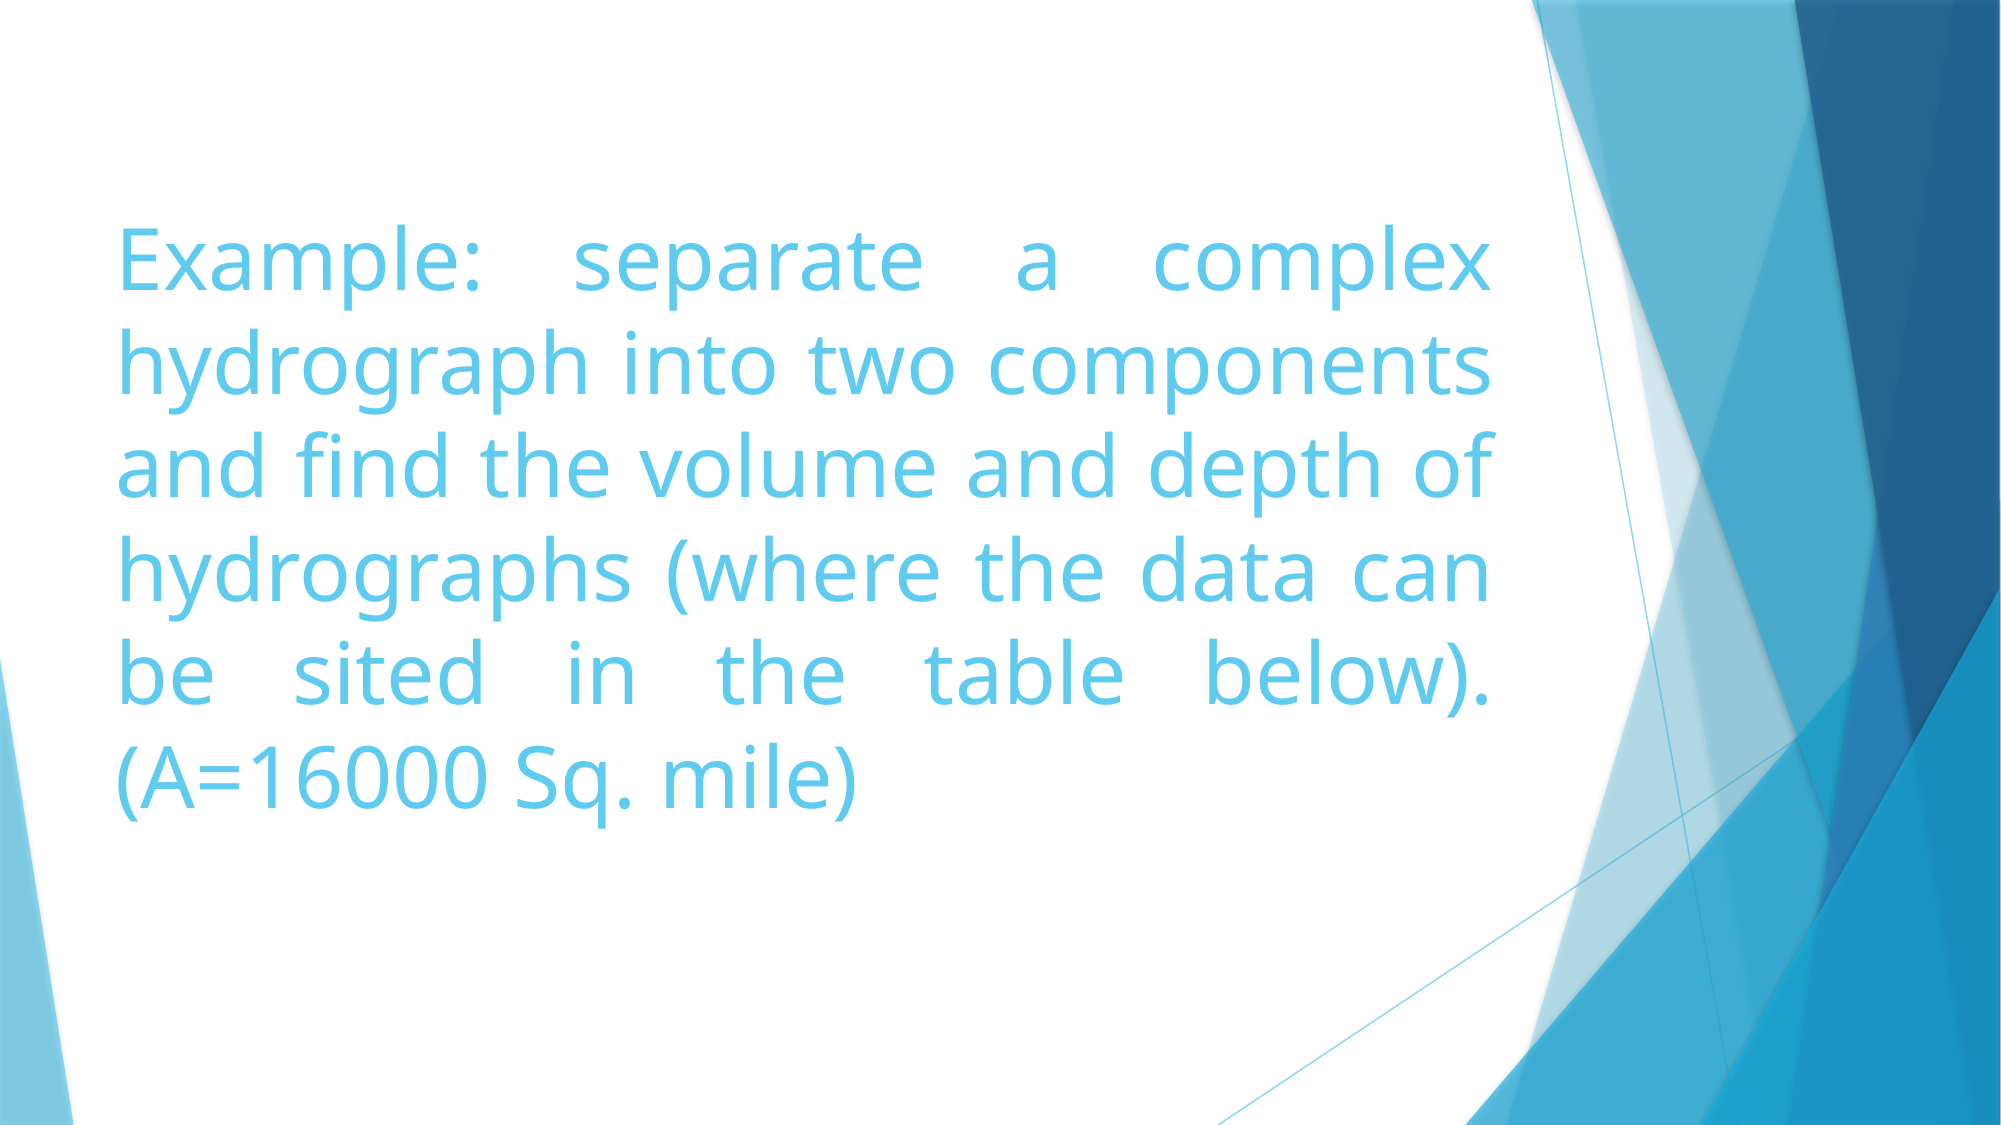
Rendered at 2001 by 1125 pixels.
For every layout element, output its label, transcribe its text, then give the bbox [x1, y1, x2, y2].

title Example: separate a complex hydrograph into two components and find the volume and depth of hydrographs (where the data can be sited in the table below). (A=16000 Sq. mile) [100, 197, 1511, 928]
